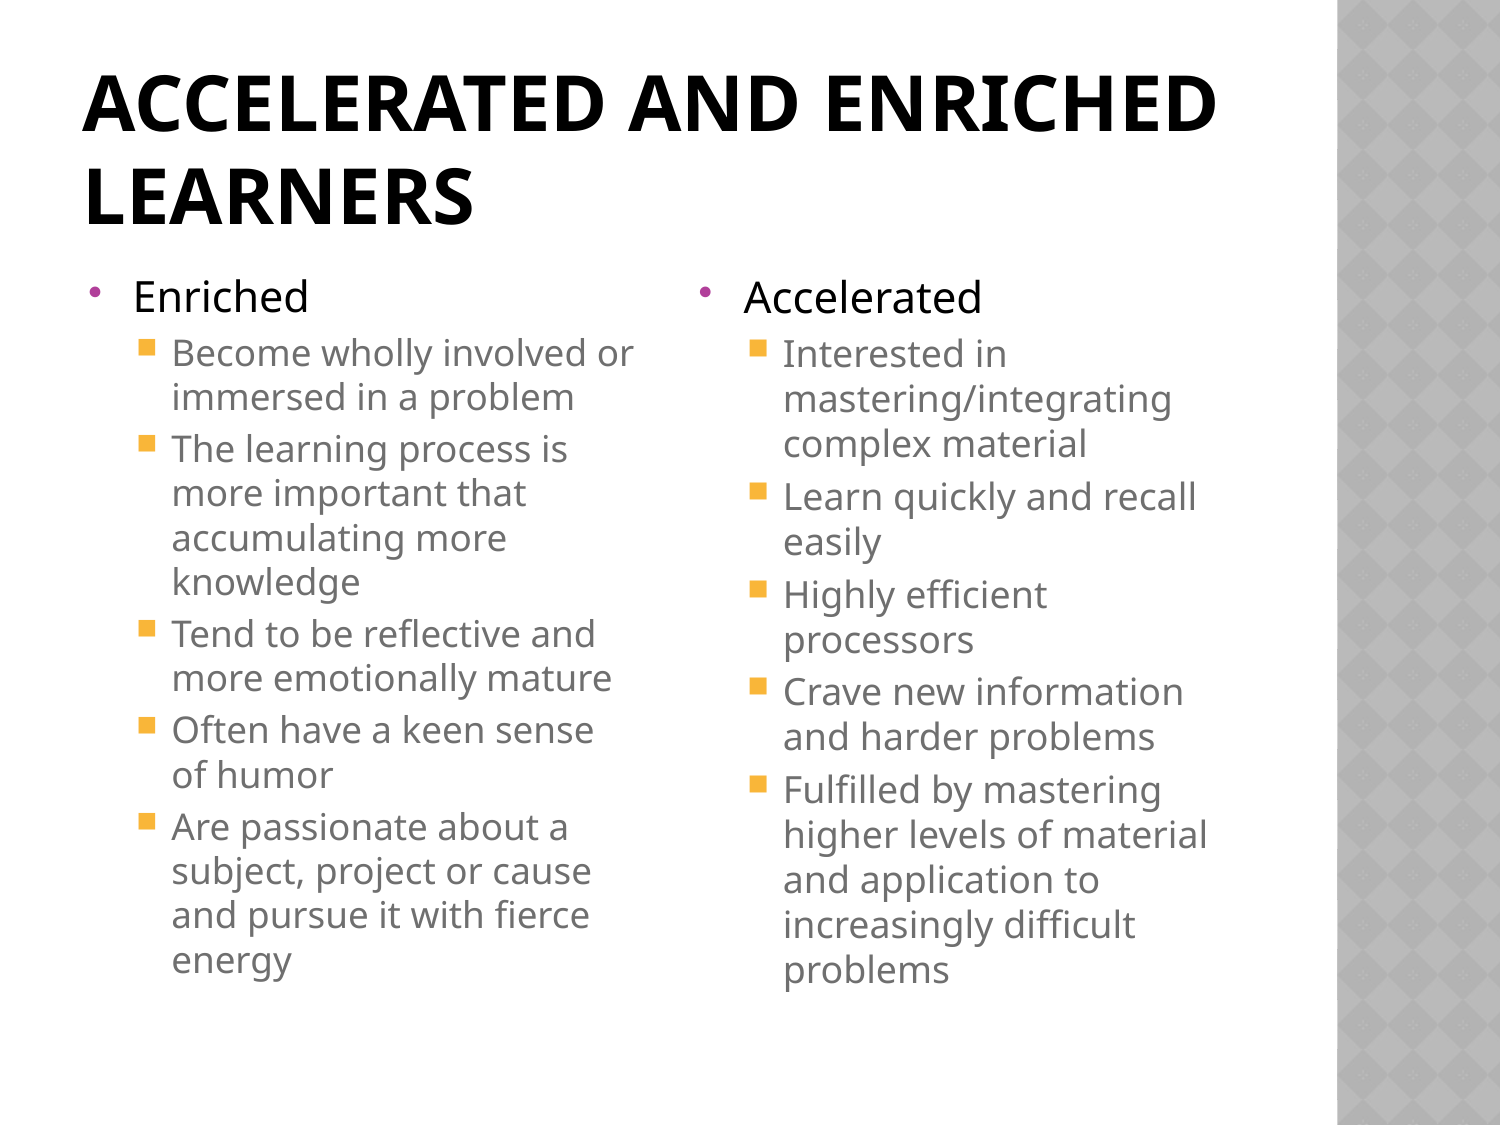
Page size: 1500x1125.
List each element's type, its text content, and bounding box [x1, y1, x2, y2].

list Enriched Become wholly involved or immersed in a problem The learning process is more important that accumulating more knowledge Tend to be reflective and more emotionally mature Often have a keen sense of humor Are passionate about a subject, project or cause and pursue it with fierce energy [75, 262, 653, 1005]
list Accelerated Interested in mastering/integrating complex material Learn quickly and recall easily Highly efficient processors Crave new information and harder problems Fulfilled by mastering higher levels of material and application to increasingly difficult problems [685, 262, 1263, 1005]
title Accelerated and Enriched Learners [75, 52, 1263, 240]
